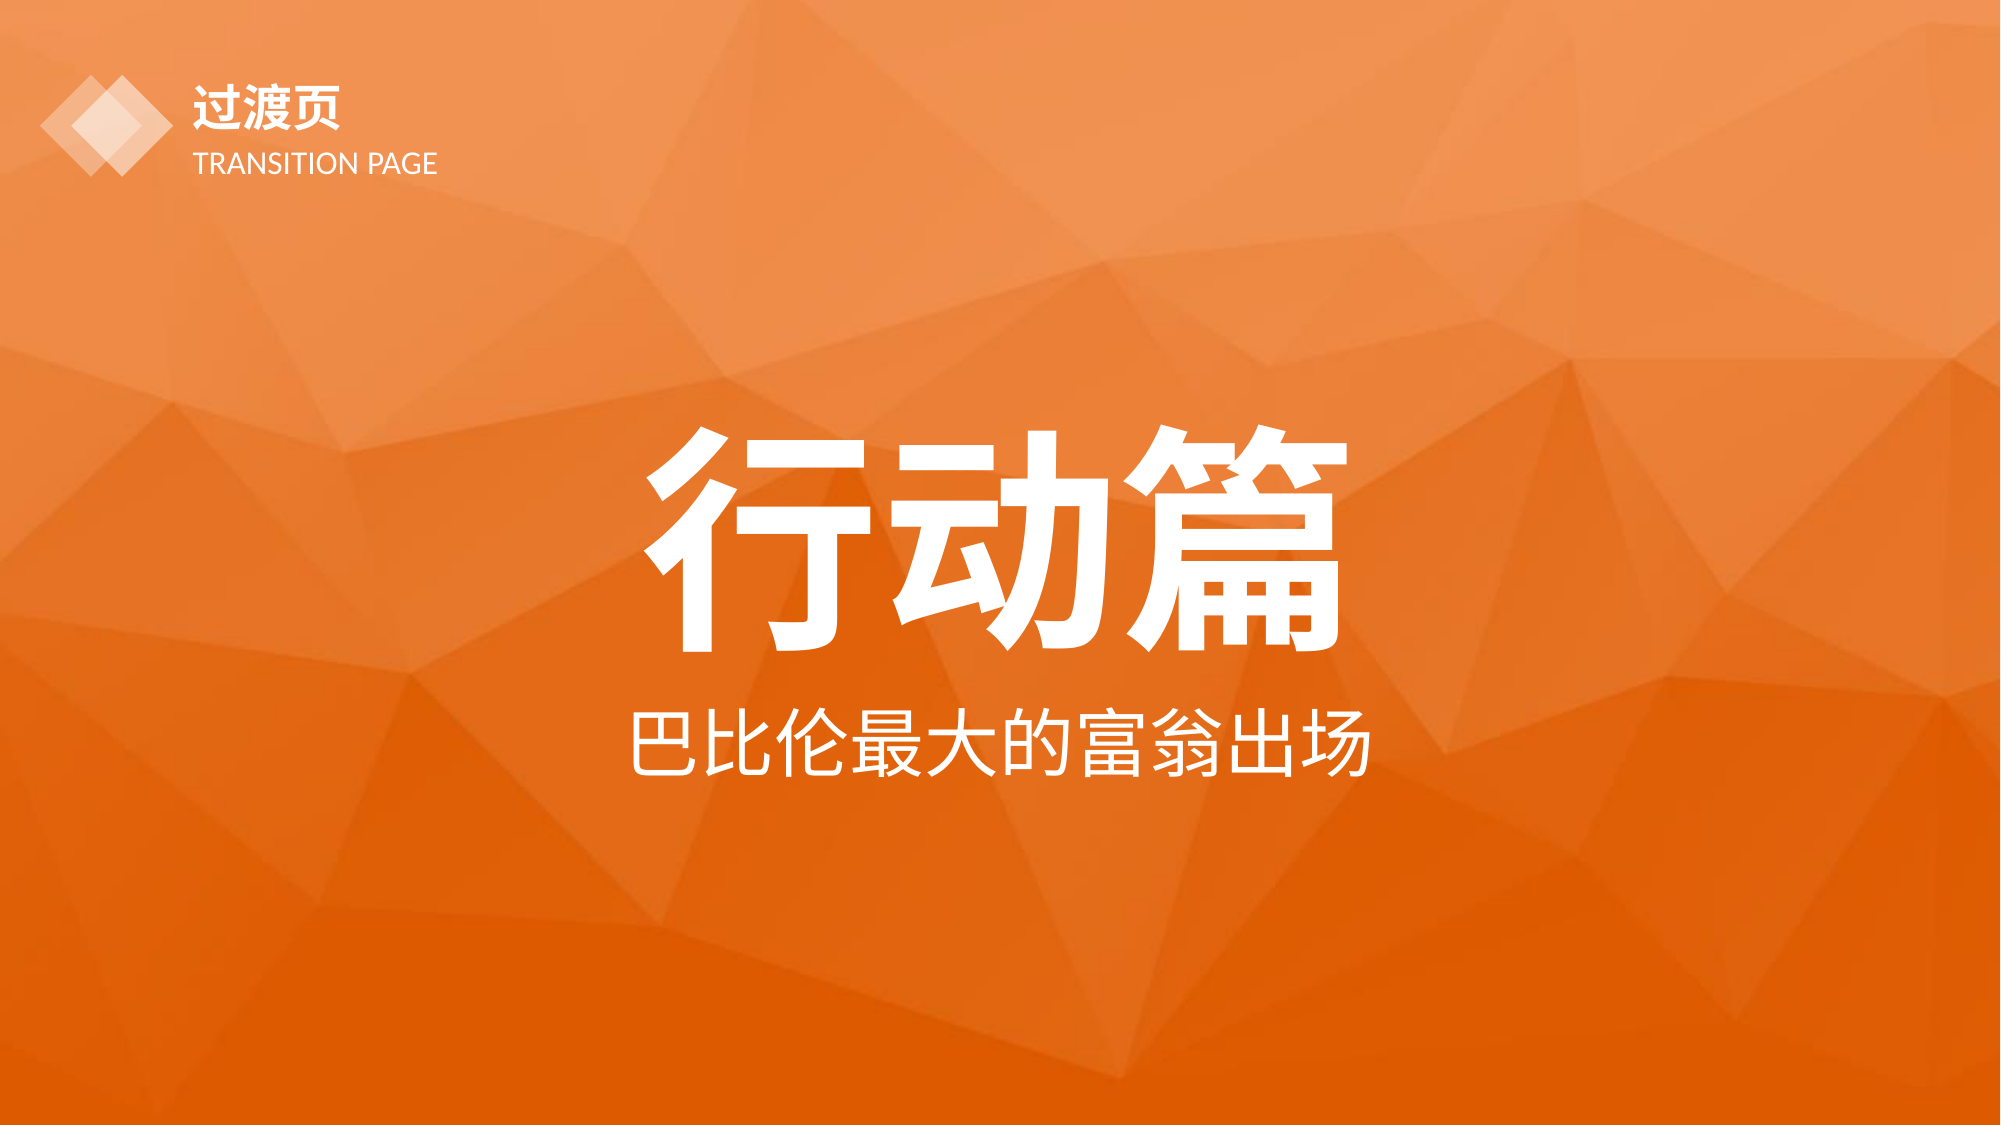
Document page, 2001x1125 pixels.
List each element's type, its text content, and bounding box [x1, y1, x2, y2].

text_box 行动篇 巴比伦最大的富翁出场 [154, 326, 1846, 794]
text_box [39, 74, 174, 177]
text_box 过渡页 TRANSITION PAGE [177, 61, 507, 189]
picture [0, 0, 2001, 1125]
